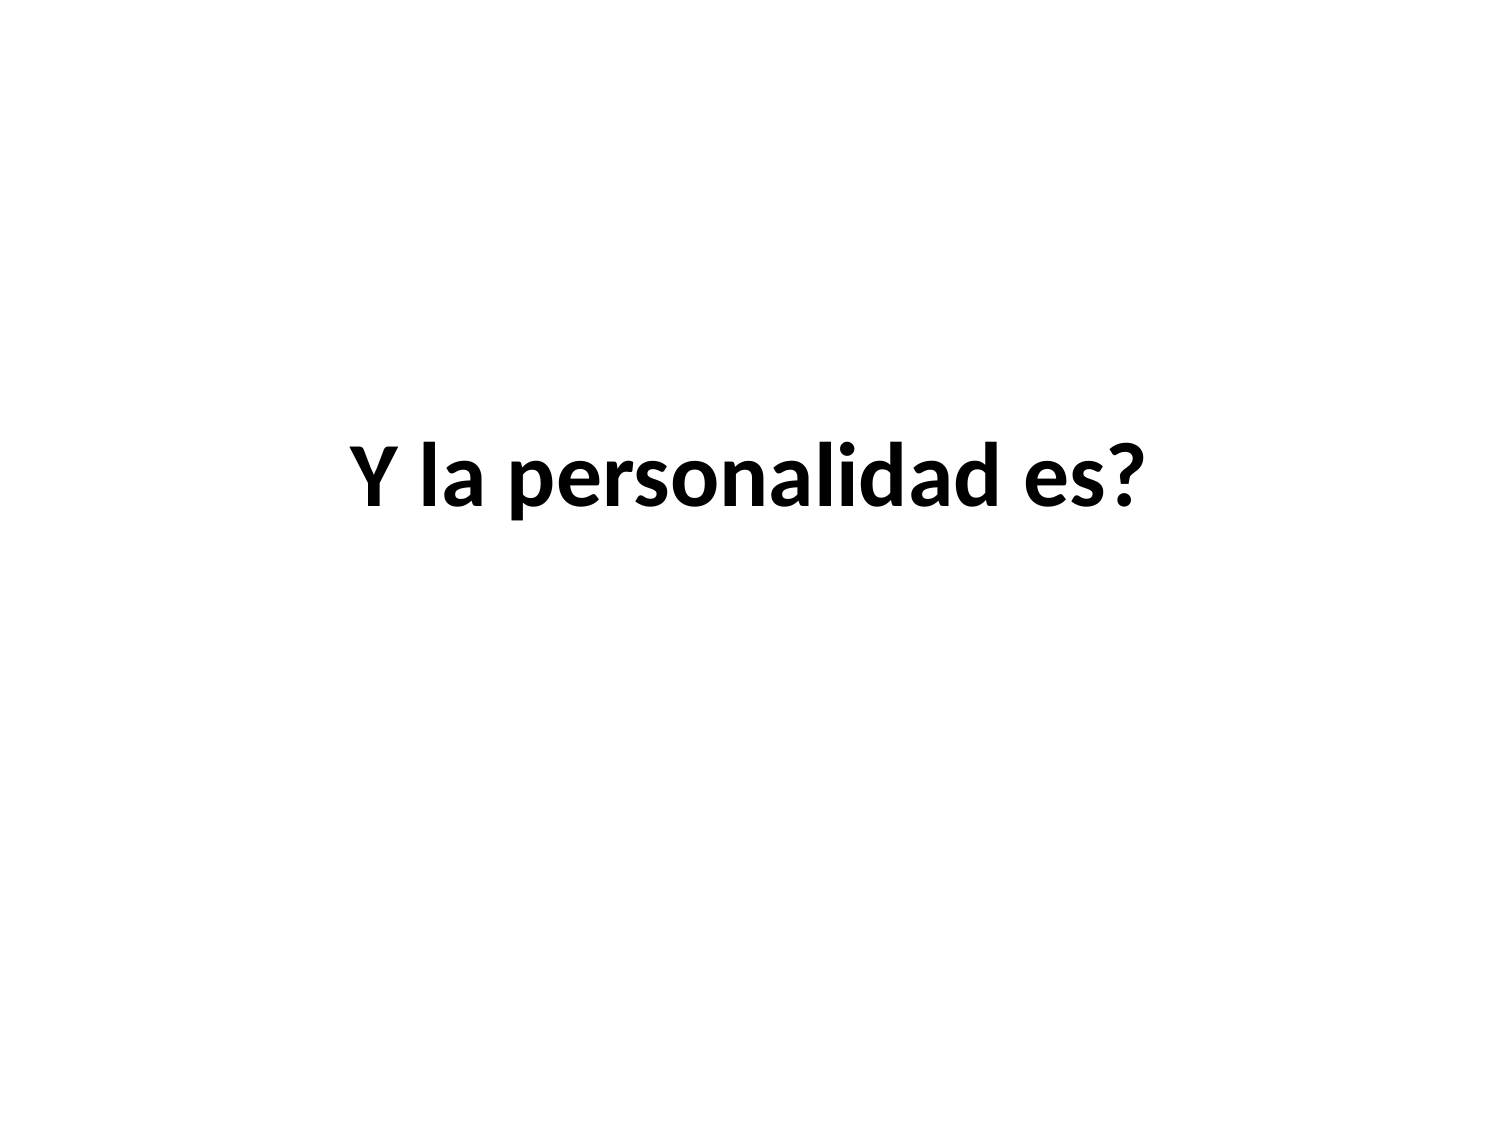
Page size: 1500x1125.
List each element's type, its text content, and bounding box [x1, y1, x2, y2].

title Y la personalidad es? [112, 349, 1388, 591]
